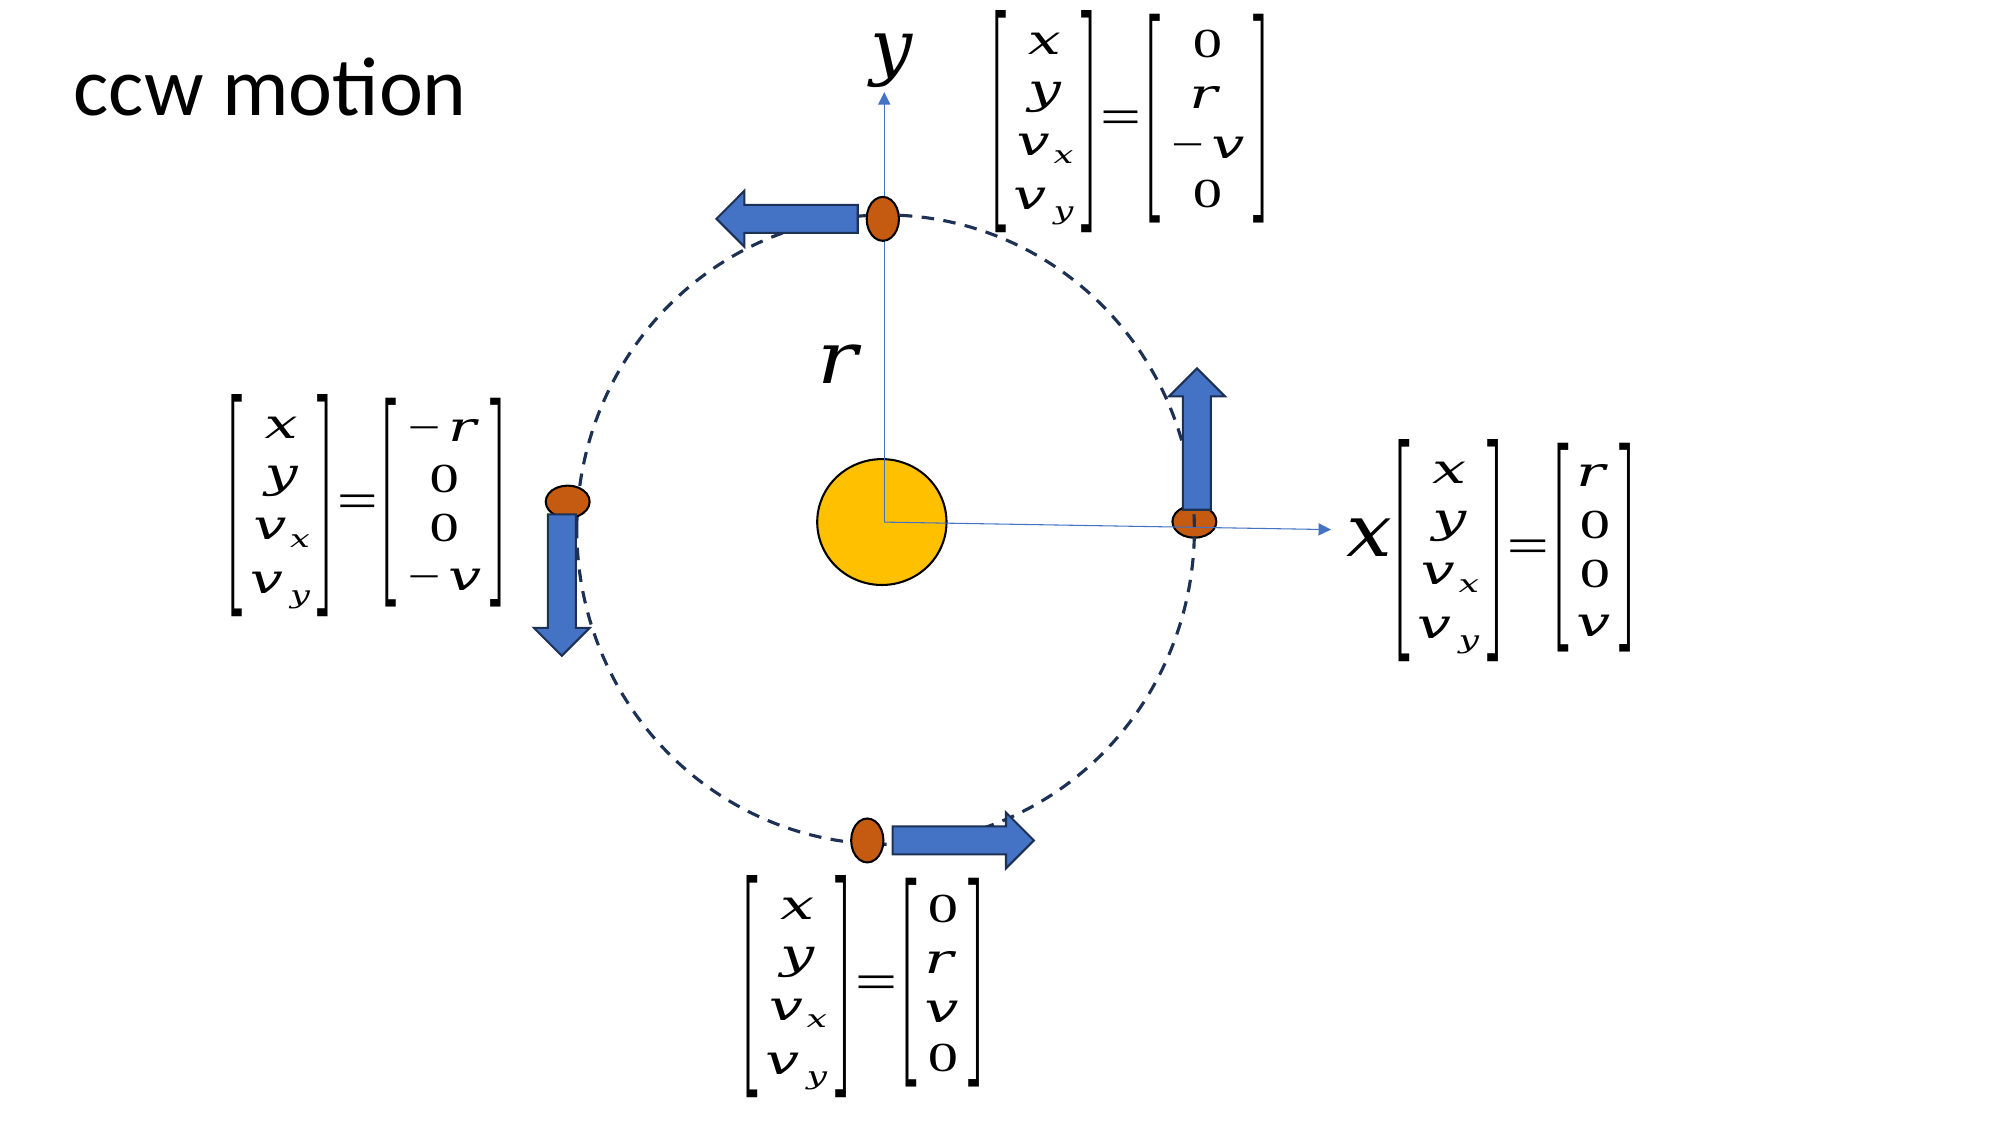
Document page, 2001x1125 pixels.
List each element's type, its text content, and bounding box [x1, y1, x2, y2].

text_box [891, 809, 1036, 871]
text_box [1195, 530, 1215, 539]
text_box [885, 196, 901, 242]
text_box [1195, 510, 1218, 522]
text_box [544, 484, 591, 518]
text_box ccw motion [59, 24, 483, 240]
text_box [865, 195, 884, 242]
text_box [577, 214, 1196, 846]
text_box [531, 513, 593, 658]
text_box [884, 522, 1332, 530]
text_box [1166, 366, 1228, 511]
text_box [850, 817, 885, 864]
text_box [714, 188, 859, 250]
